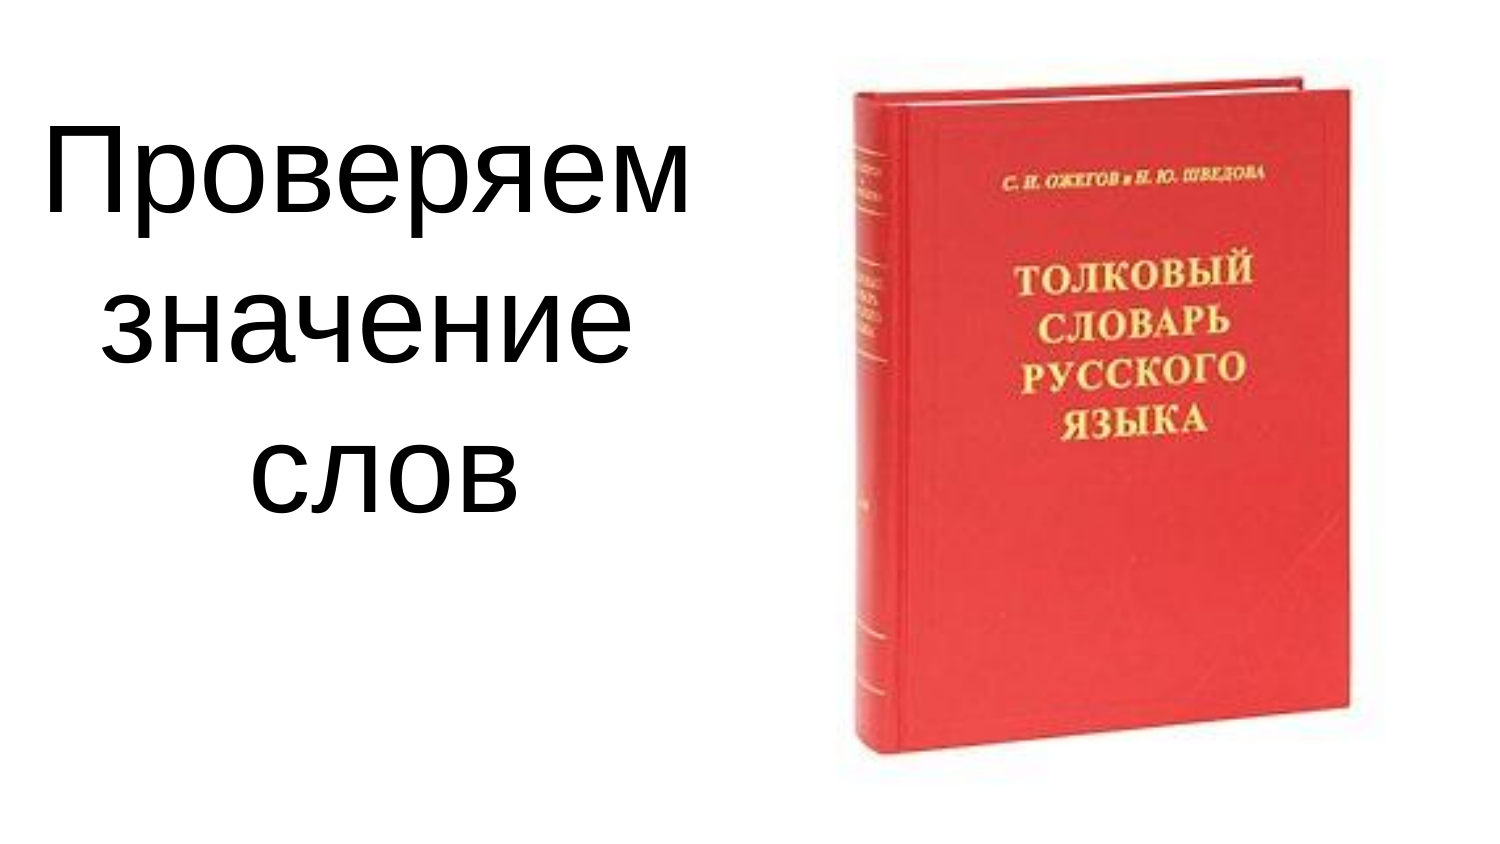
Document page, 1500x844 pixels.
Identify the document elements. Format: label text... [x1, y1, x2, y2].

text_box Проверяем значение слов [20, 72, 706, 773]
picture [711, 15, 1500, 817]
